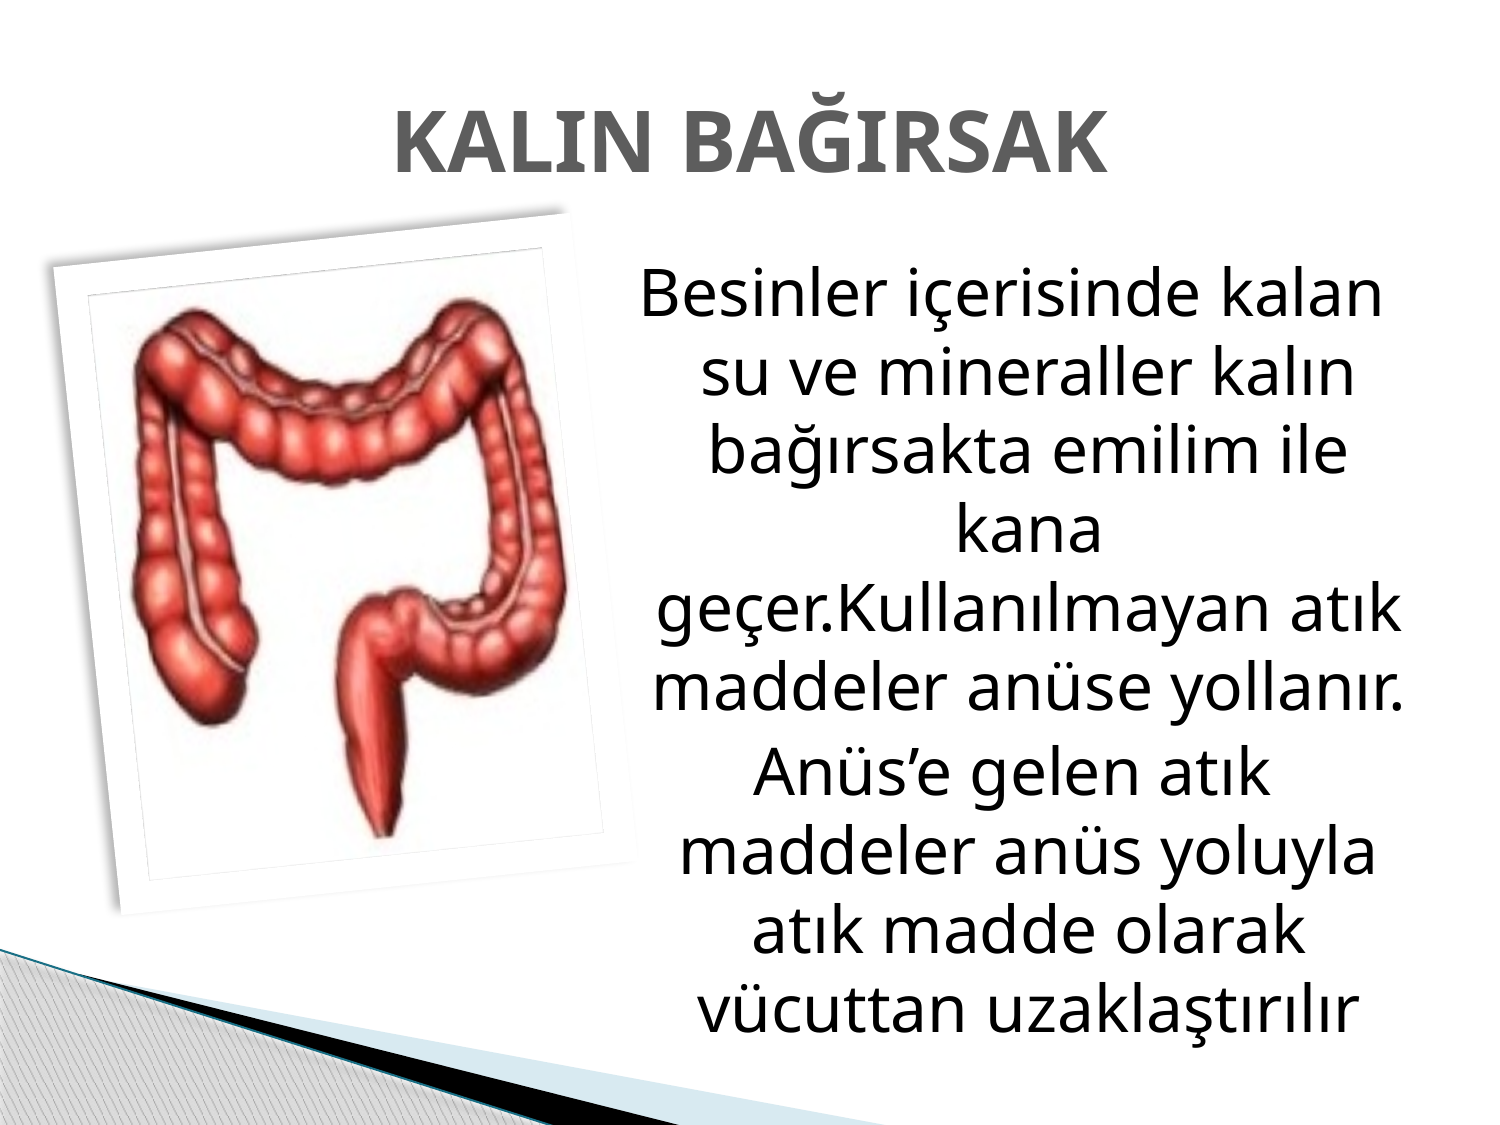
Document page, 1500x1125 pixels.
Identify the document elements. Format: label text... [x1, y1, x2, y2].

list Besinler içerisinde kalan su ve mineraller kalın bağırsakta emilim ile kana geçer.Kullanılmayan atık maddeler anüse yollanır. Anüs’e gelen atık maddeler anüs yoluyla atık madde olarak vücuttan uzaklaştırılır [585, 243, 1425, 1125]
picture [89, 250, 603, 880]
title KALIN BAĞIRSAK [75, 45, 1425, 233]
